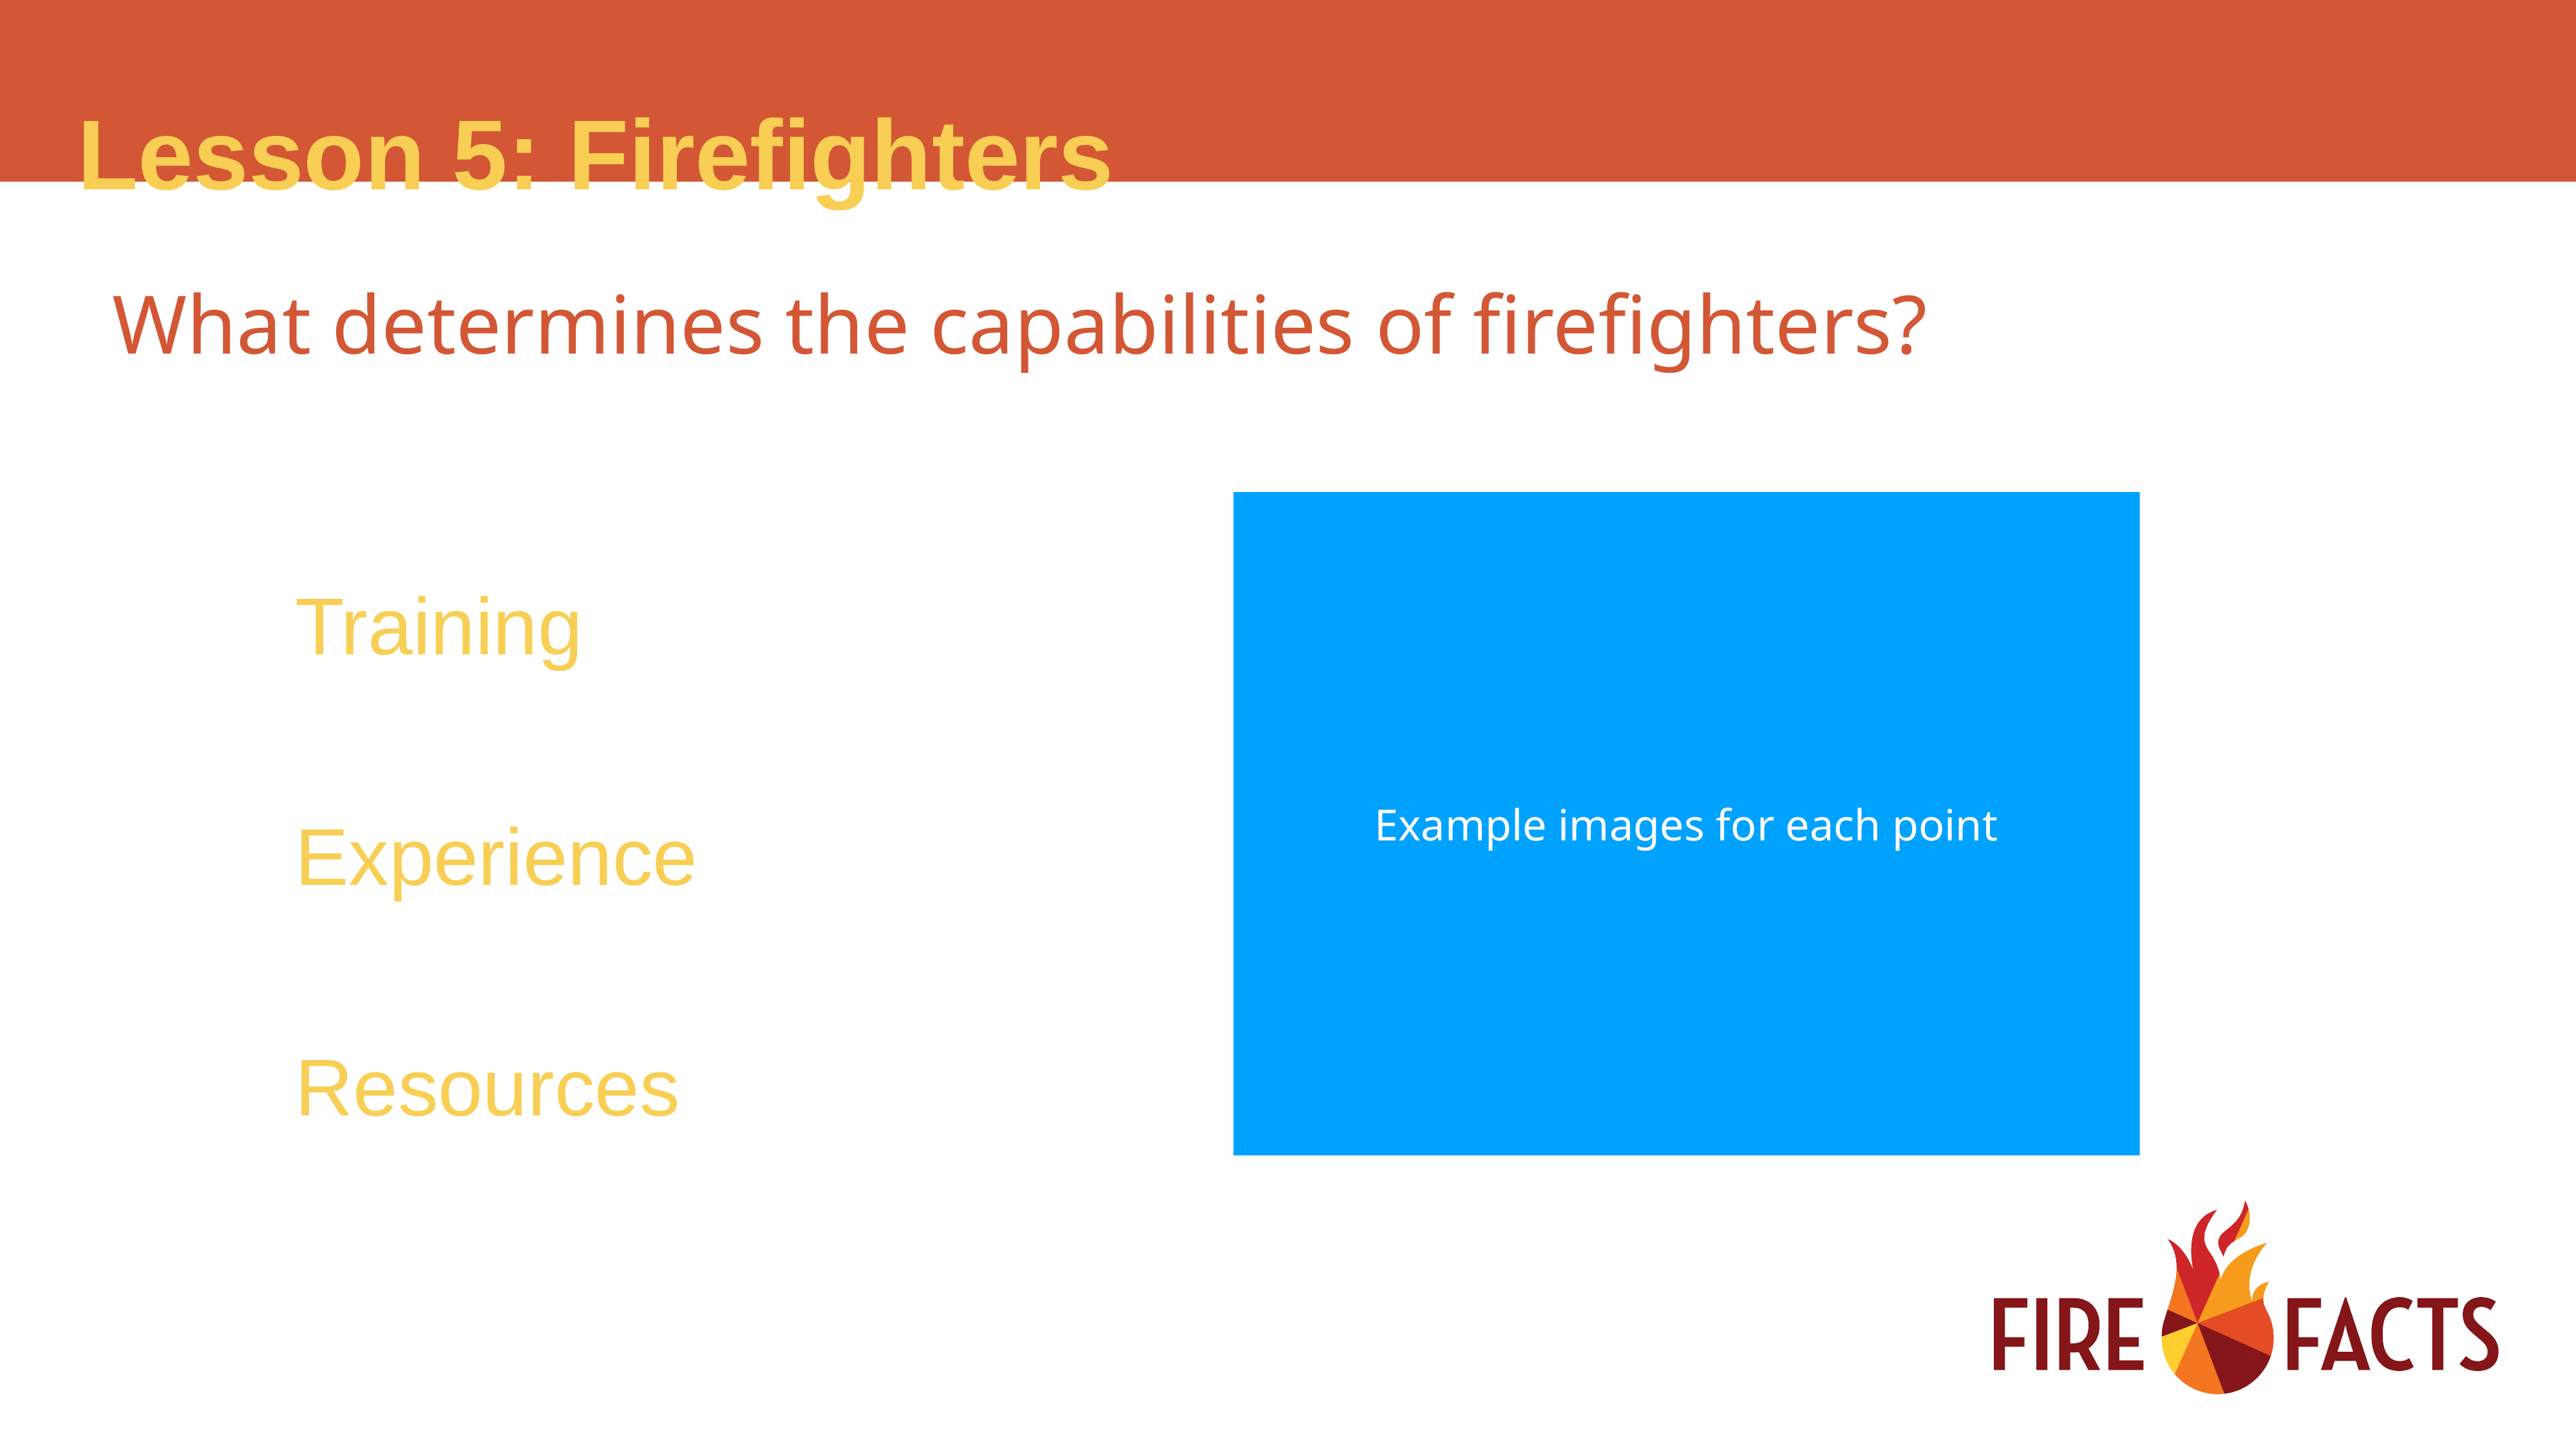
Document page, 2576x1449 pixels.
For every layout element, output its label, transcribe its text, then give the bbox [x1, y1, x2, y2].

text_box What determines the capabilities of firefighters? [107, 268, 1935, 376]
text_box Example images for each point [1233, 492, 2140, 1156]
list Training Experience Resources [265, 428, 1105, 1278]
picture [1982, 1186, 2508, 1408]
